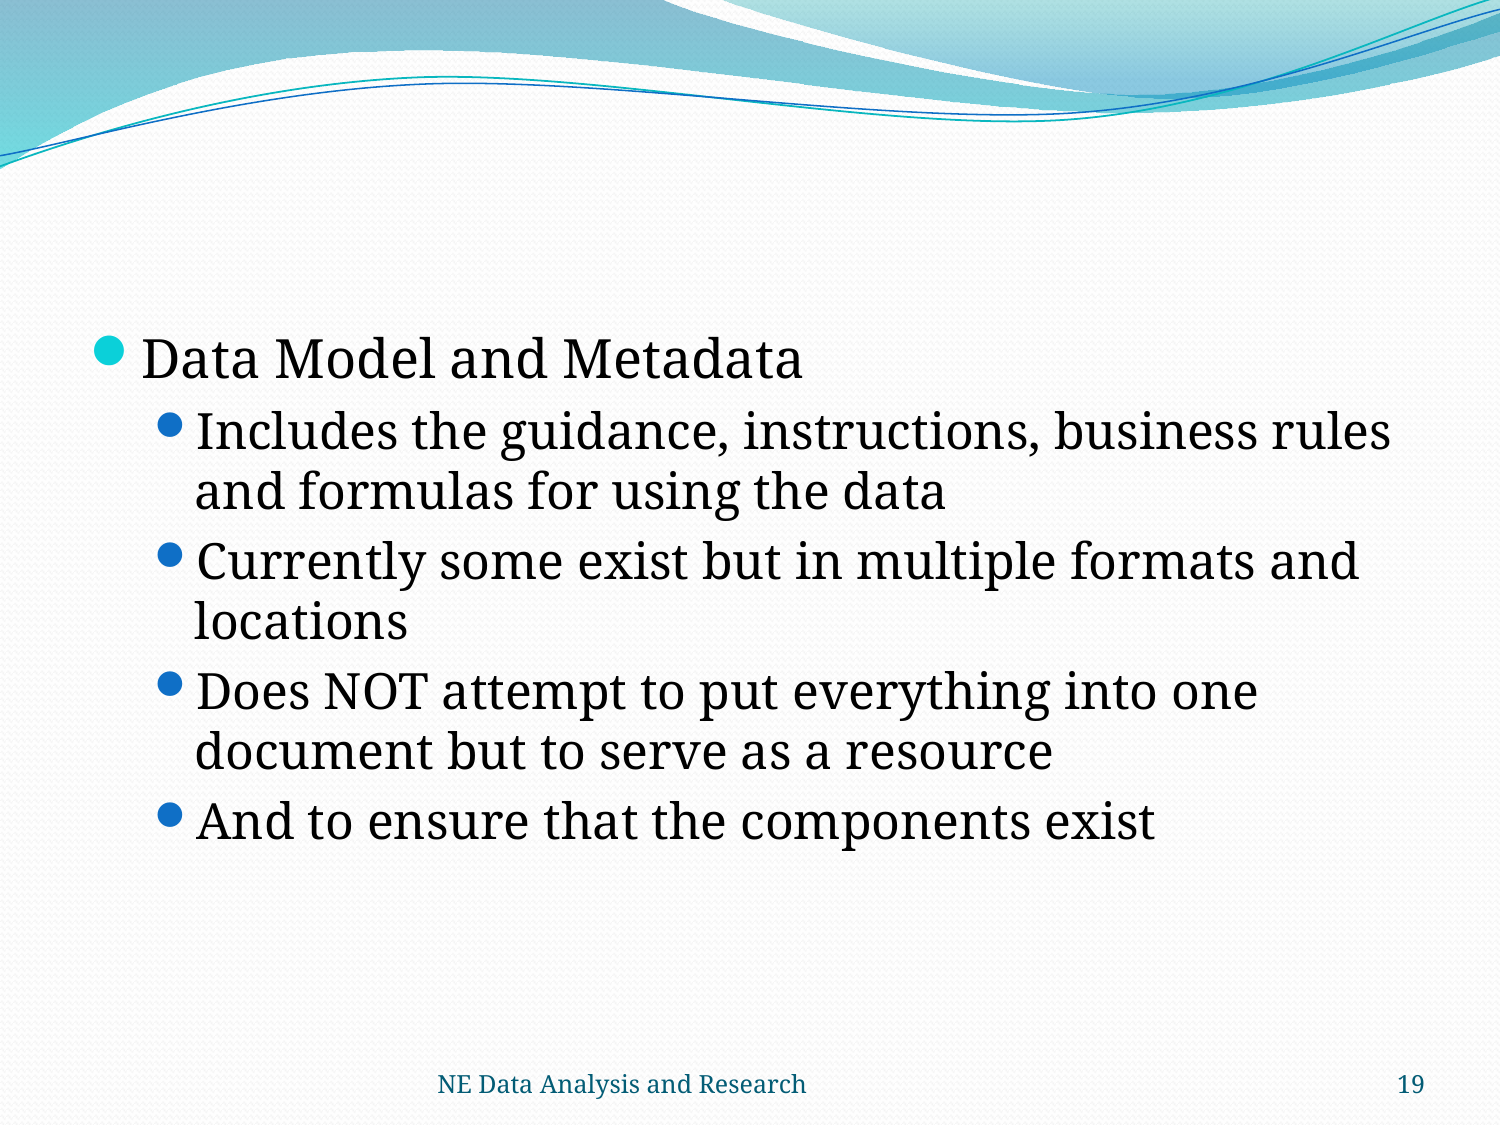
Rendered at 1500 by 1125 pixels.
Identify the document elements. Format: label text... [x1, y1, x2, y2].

slide_number 19 [1299, 1042, 1425, 1103]
list Data Model and Metadata Includes the guidance, instructions, business rules and formulas for using the data Currently some exist but in multiple formats and locations Does NOT attempt to put everything into one document but to serve as a resource And to ensure that the components exist [75, 317, 1425, 1038]
footer NE Data Analysis and Research [437, 1042, 988, 1103]
